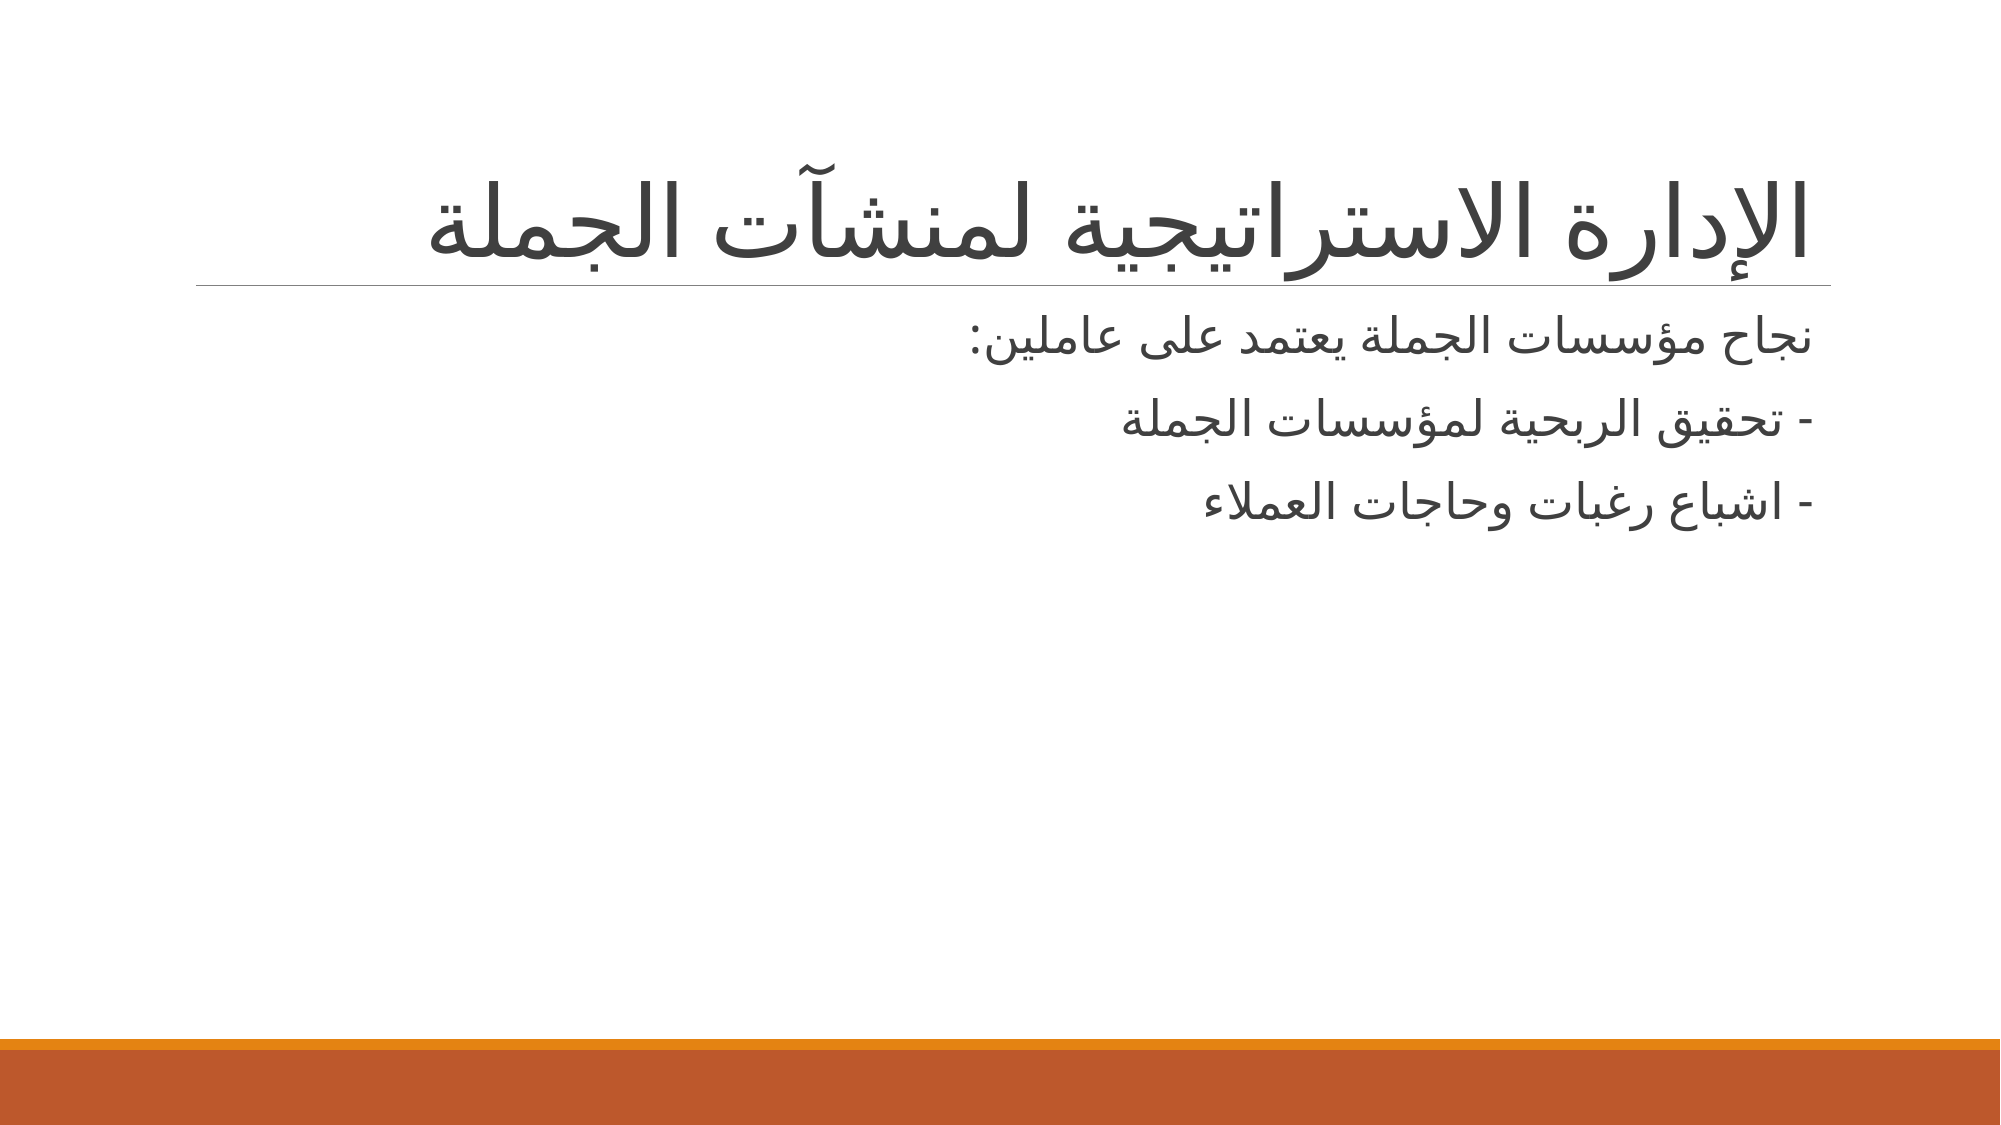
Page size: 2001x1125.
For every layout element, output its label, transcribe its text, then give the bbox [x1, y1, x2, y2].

title الإدارة الاستراتيجية لمنشآت الجملة [180, 47, 1830, 285]
list نجاح مؤسسات الجملة يعتمد على عاملين: - تحقيق الربحية لمؤسسات الجملة - اشباع رغبات وحاجات العملاء [180, 302, 1830, 963]
